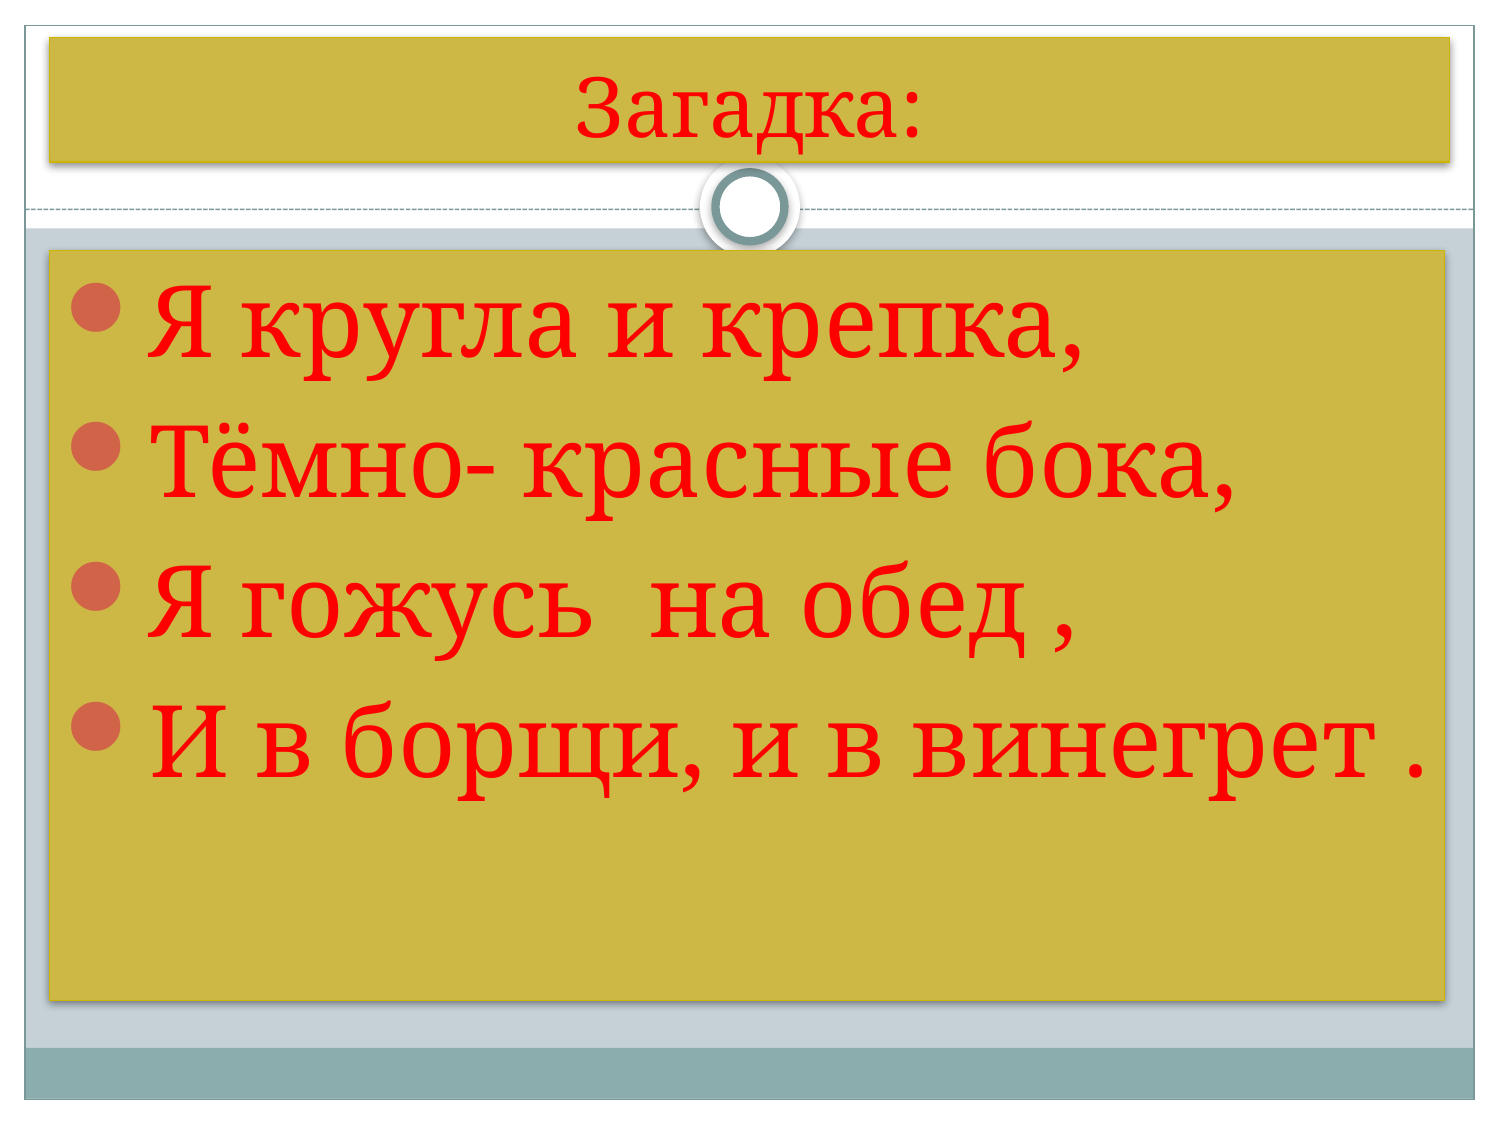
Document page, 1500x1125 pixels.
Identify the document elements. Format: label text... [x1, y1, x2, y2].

title Загадка: [49, 37, 1450, 163]
list Я кругла и крепка, Тёмно- красные бока, Я гожусь на обед , И в борщи, и в винегрет . [49, 250, 1445, 1001]
